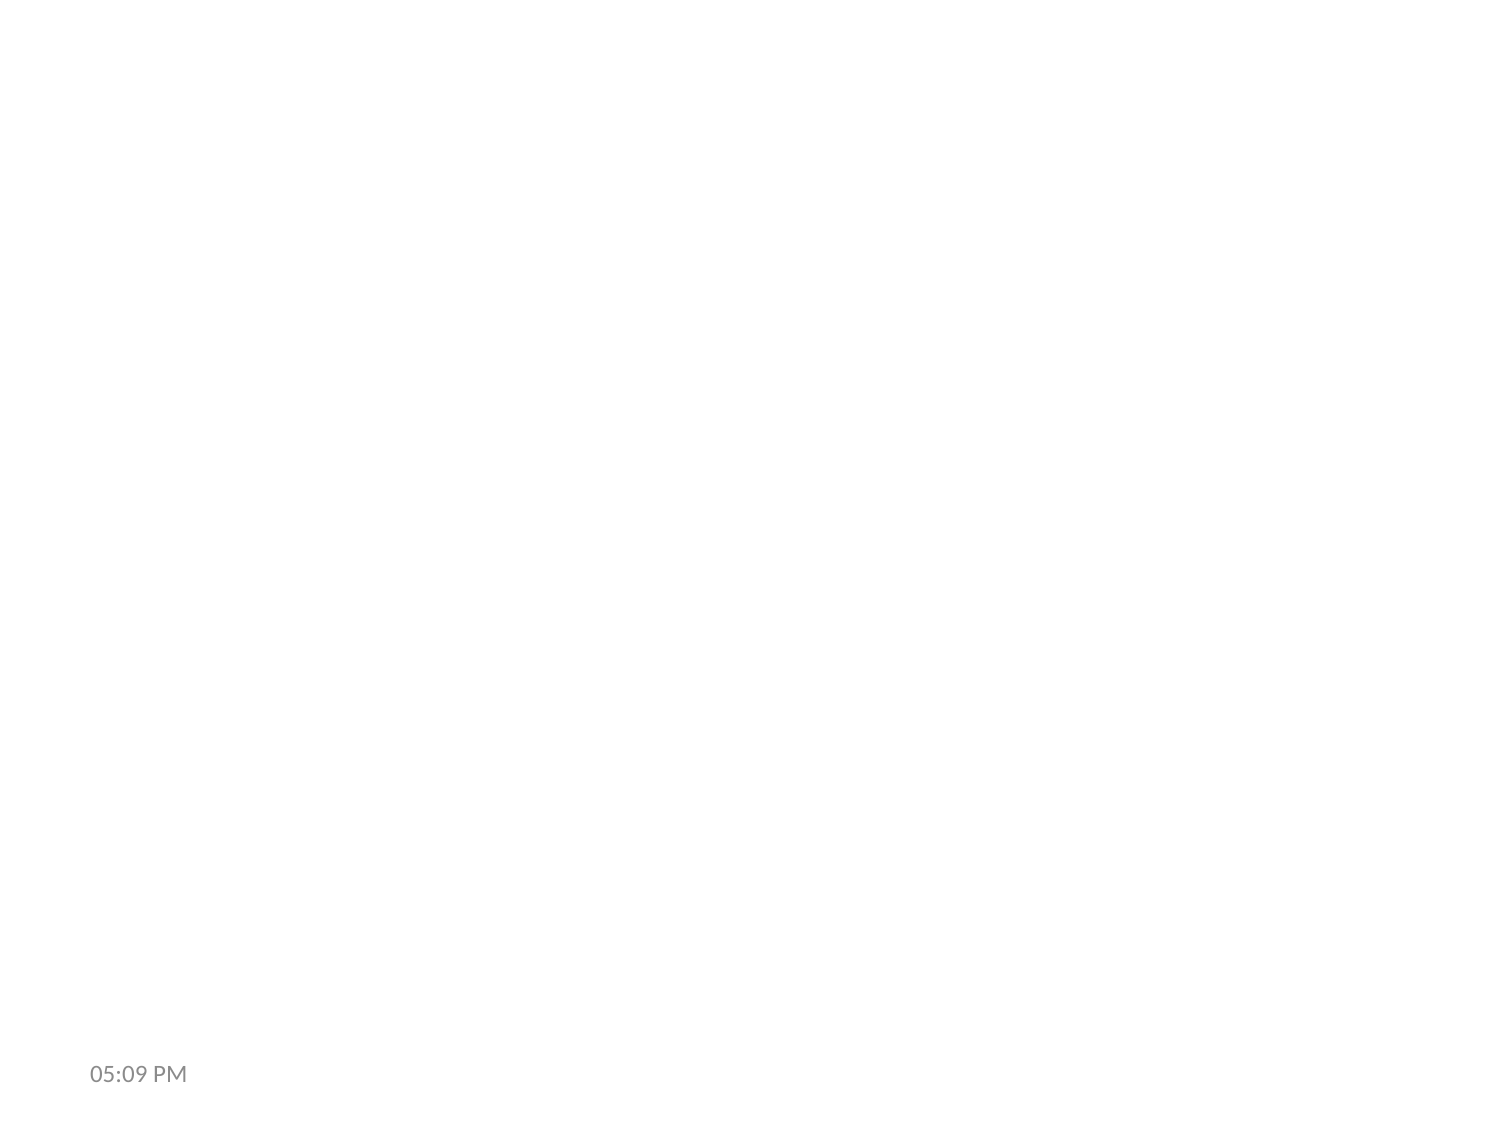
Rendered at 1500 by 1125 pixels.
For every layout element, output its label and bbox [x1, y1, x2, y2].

slide_number [75, 1042, 425, 1103]
